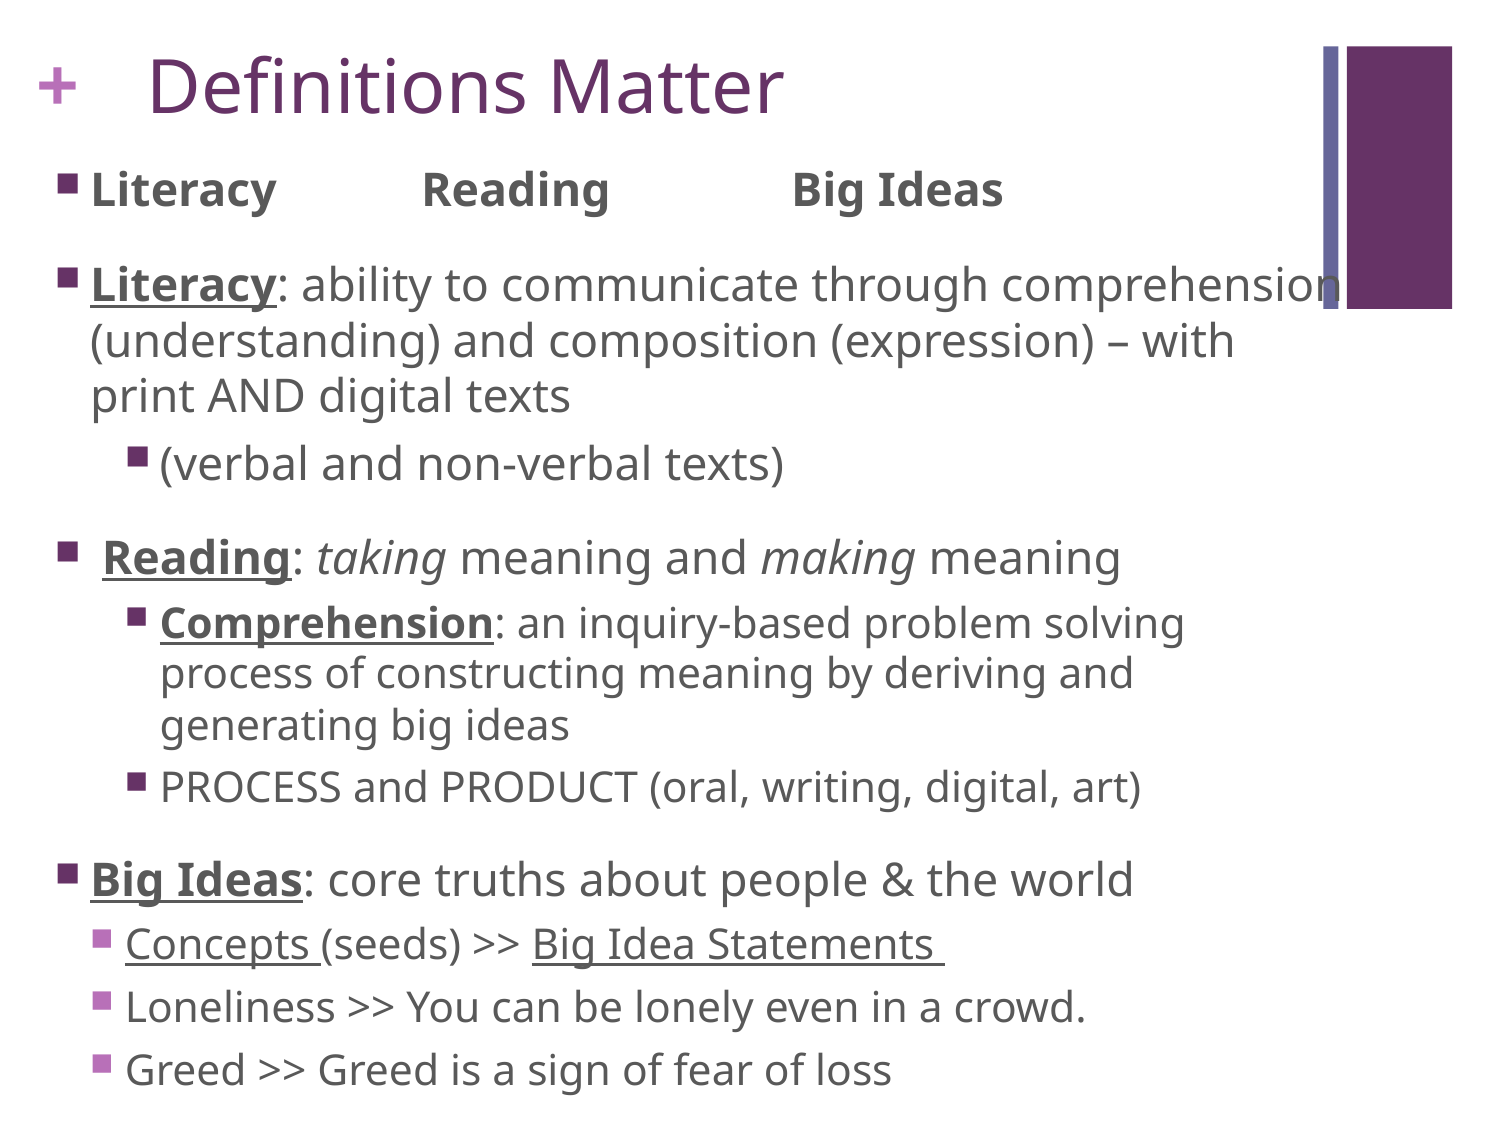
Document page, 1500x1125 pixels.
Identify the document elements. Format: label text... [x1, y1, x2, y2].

title Definitions Matter [131, 31, 1372, 215]
list Literacy Reading Big Ideas Literacy: ability to communicate through comprehension (understanding) and composition (expression) – with print AND digital texts (verbal and non-verbal texts) Reading: taking meaning and making meaning Comprehension: an inquiry-based problem solving process of constructing meaning by deriving and generating big ideas PROCESS and PRODUCT (oral, writing, digital, art) Big Ideas: core truths about people & the world Concepts (seeds) >> Big Idea Statements Loneliness >> You can be lonely even in a crowd. Greed >> Greed is a sign of fear of loss [40, 152, 1361, 1104]
